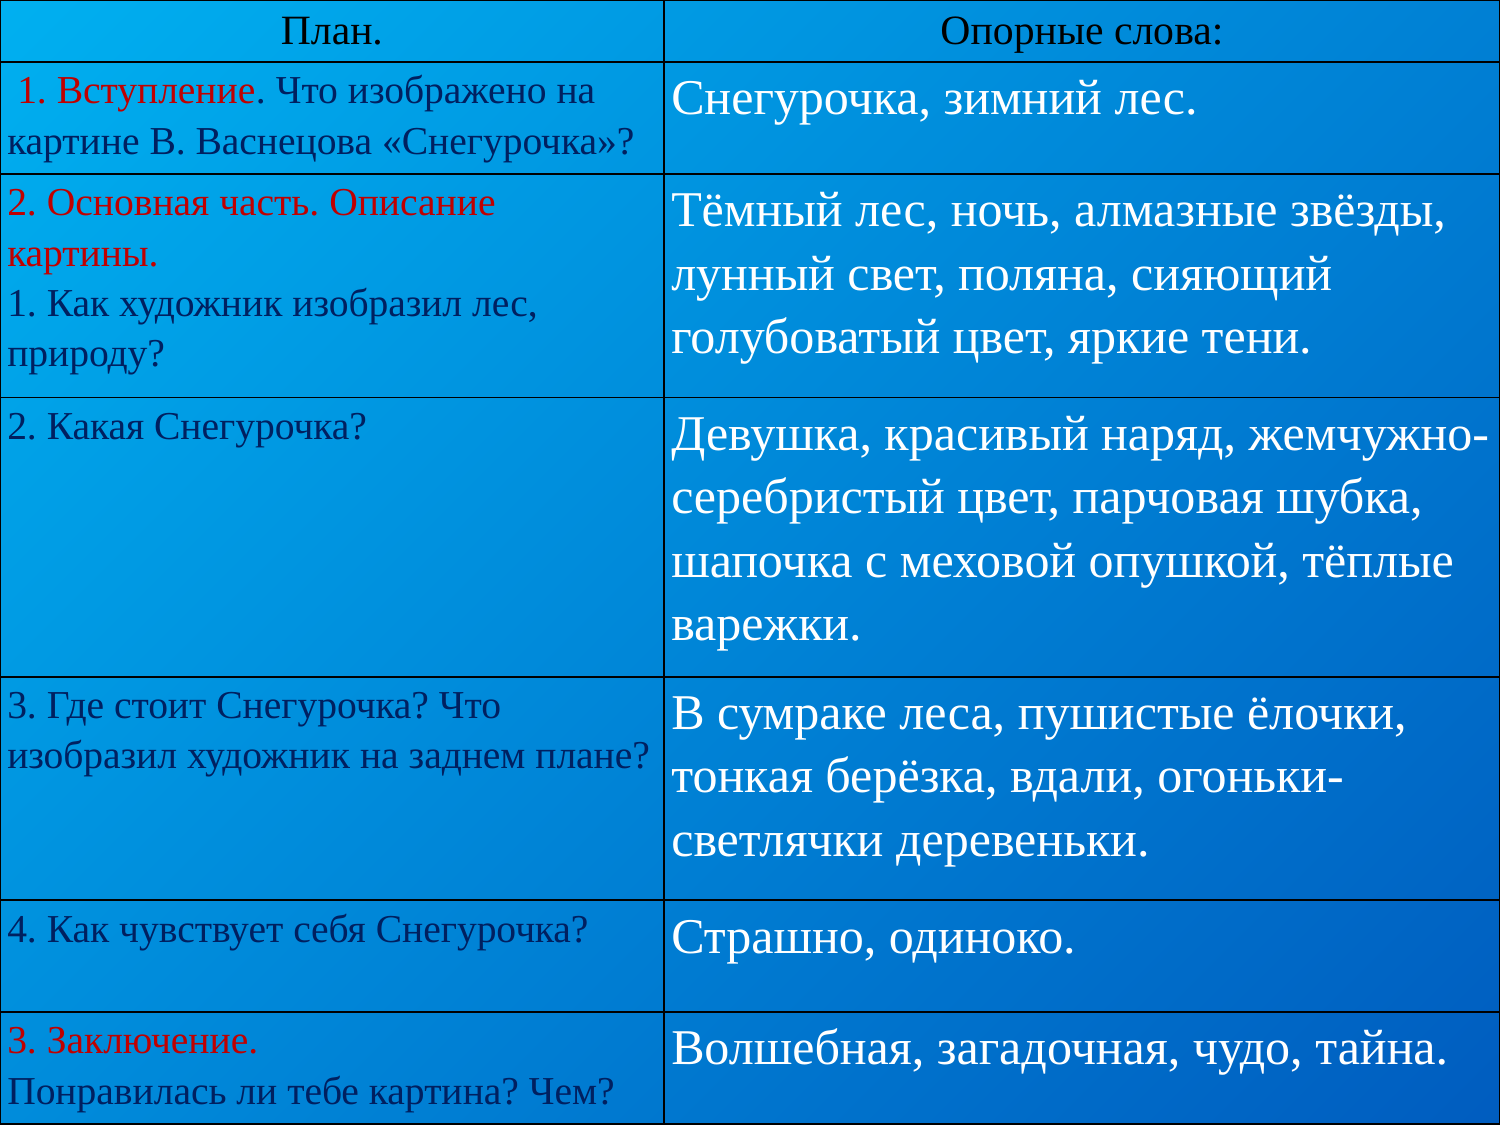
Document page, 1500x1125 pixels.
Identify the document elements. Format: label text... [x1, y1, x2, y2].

table_cell 1. Вступление. Что изображено на картине В. Васнецова «Снегурочка»? [1, 63, 663, 173]
table_cell Волшебная, загадочная, чудо, тайна. [665, 1013, 1499, 1123]
table_cell 3. Где стоит Снегурочка? Что изобразил художник на заднем плане? [1, 678, 663, 899]
table_header План. [1, 1, 663, 61]
table_cell Тёмный лес, ночь, алмазные звёзды, лунный свет, поляна, сияющий голубоватый цвет, яркие тени. [665, 175, 1499, 397]
table_cell 2. Какая Снегурочка? [1, 398, 663, 676]
table_cell 4. Как чувствует себя Снегурочка? [1, 901, 663, 1011]
table_cell Девушка, красивый наряд, жемчужно-серебристый цвет, парчовая шубка, шапочка с меховой опушкой, тёплые варежки. [665, 398, 1499, 676]
table_header Опорные слова: [665, 1, 1499, 61]
table_cell Снегурочка, зимний лес. [665, 63, 1499, 173]
table_cell 3. Заключение. Понравилась ли тебе картина? Чем? [1, 1013, 663, 1123]
table_cell В сумраке леса, пушистые ёлочки, тонкая берёзка, вдали, огоньки-светлячки деревеньки. [665, 678, 1499, 899]
table_cell 2. Основная часть. Описание картины. 1. Как художник изобразил лес, природу? [1, 175, 663, 397]
table_cell Страшно, одиноко. [665, 901, 1499, 1011]
